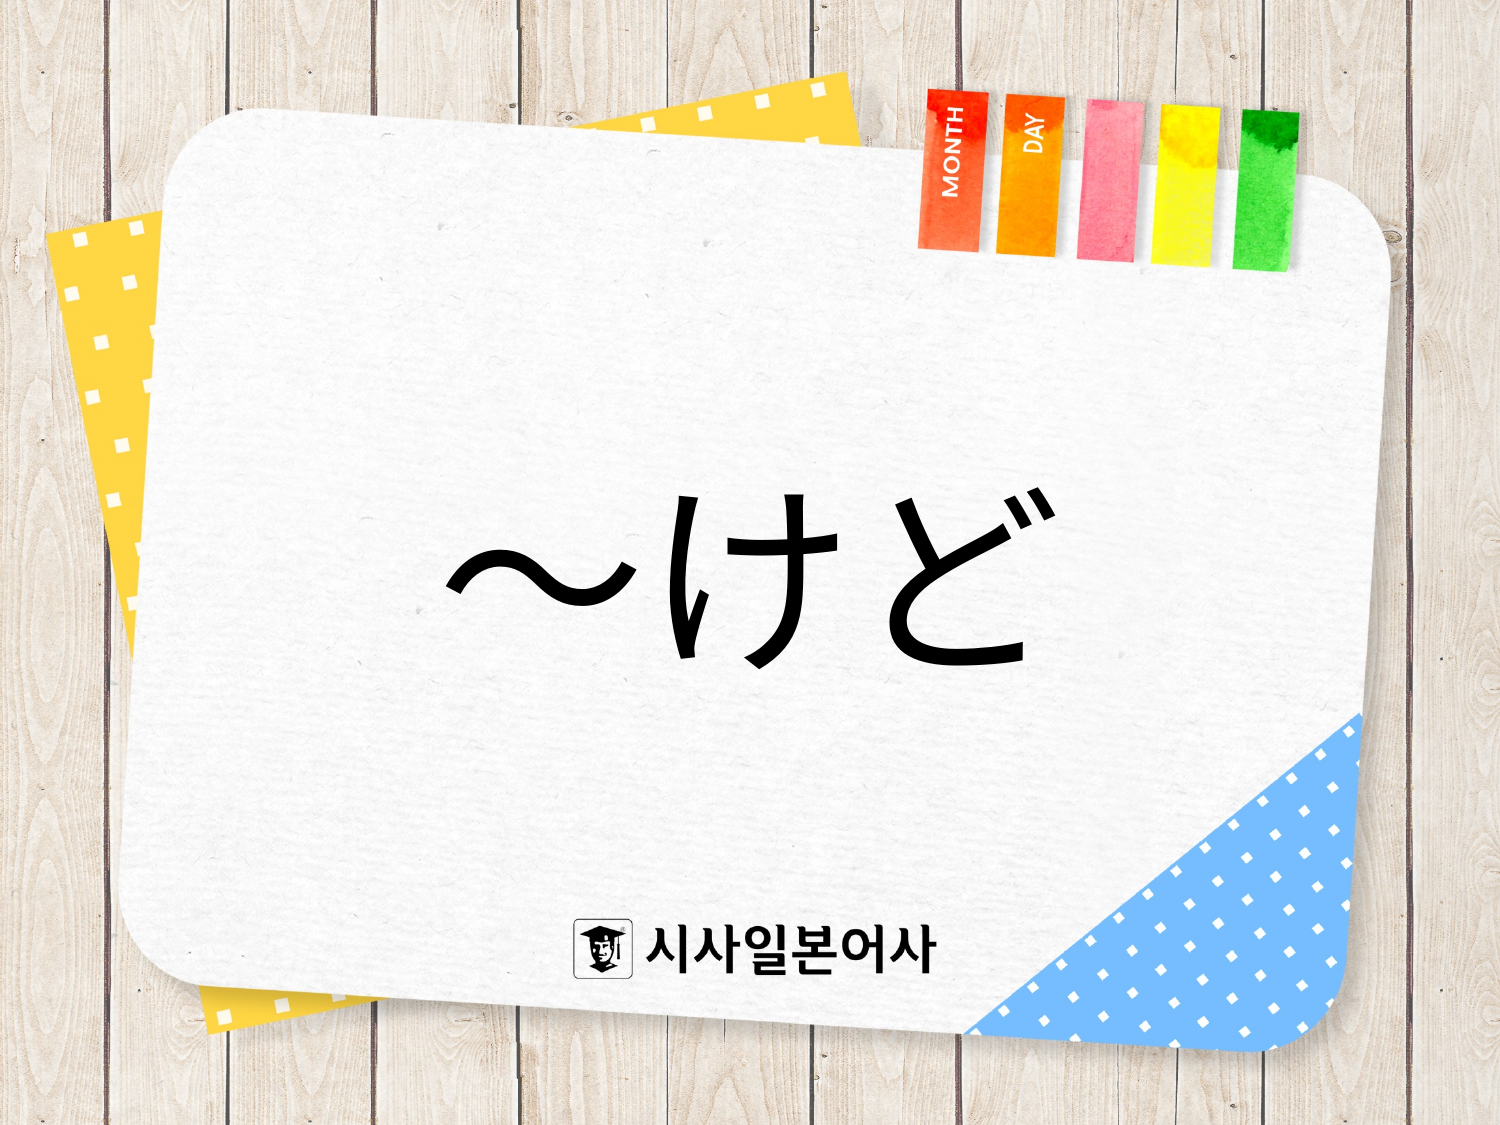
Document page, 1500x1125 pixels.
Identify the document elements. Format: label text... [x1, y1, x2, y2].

picture [0, 0, 1500, 1125]
title ～けど [75, 338, 1425, 811]
